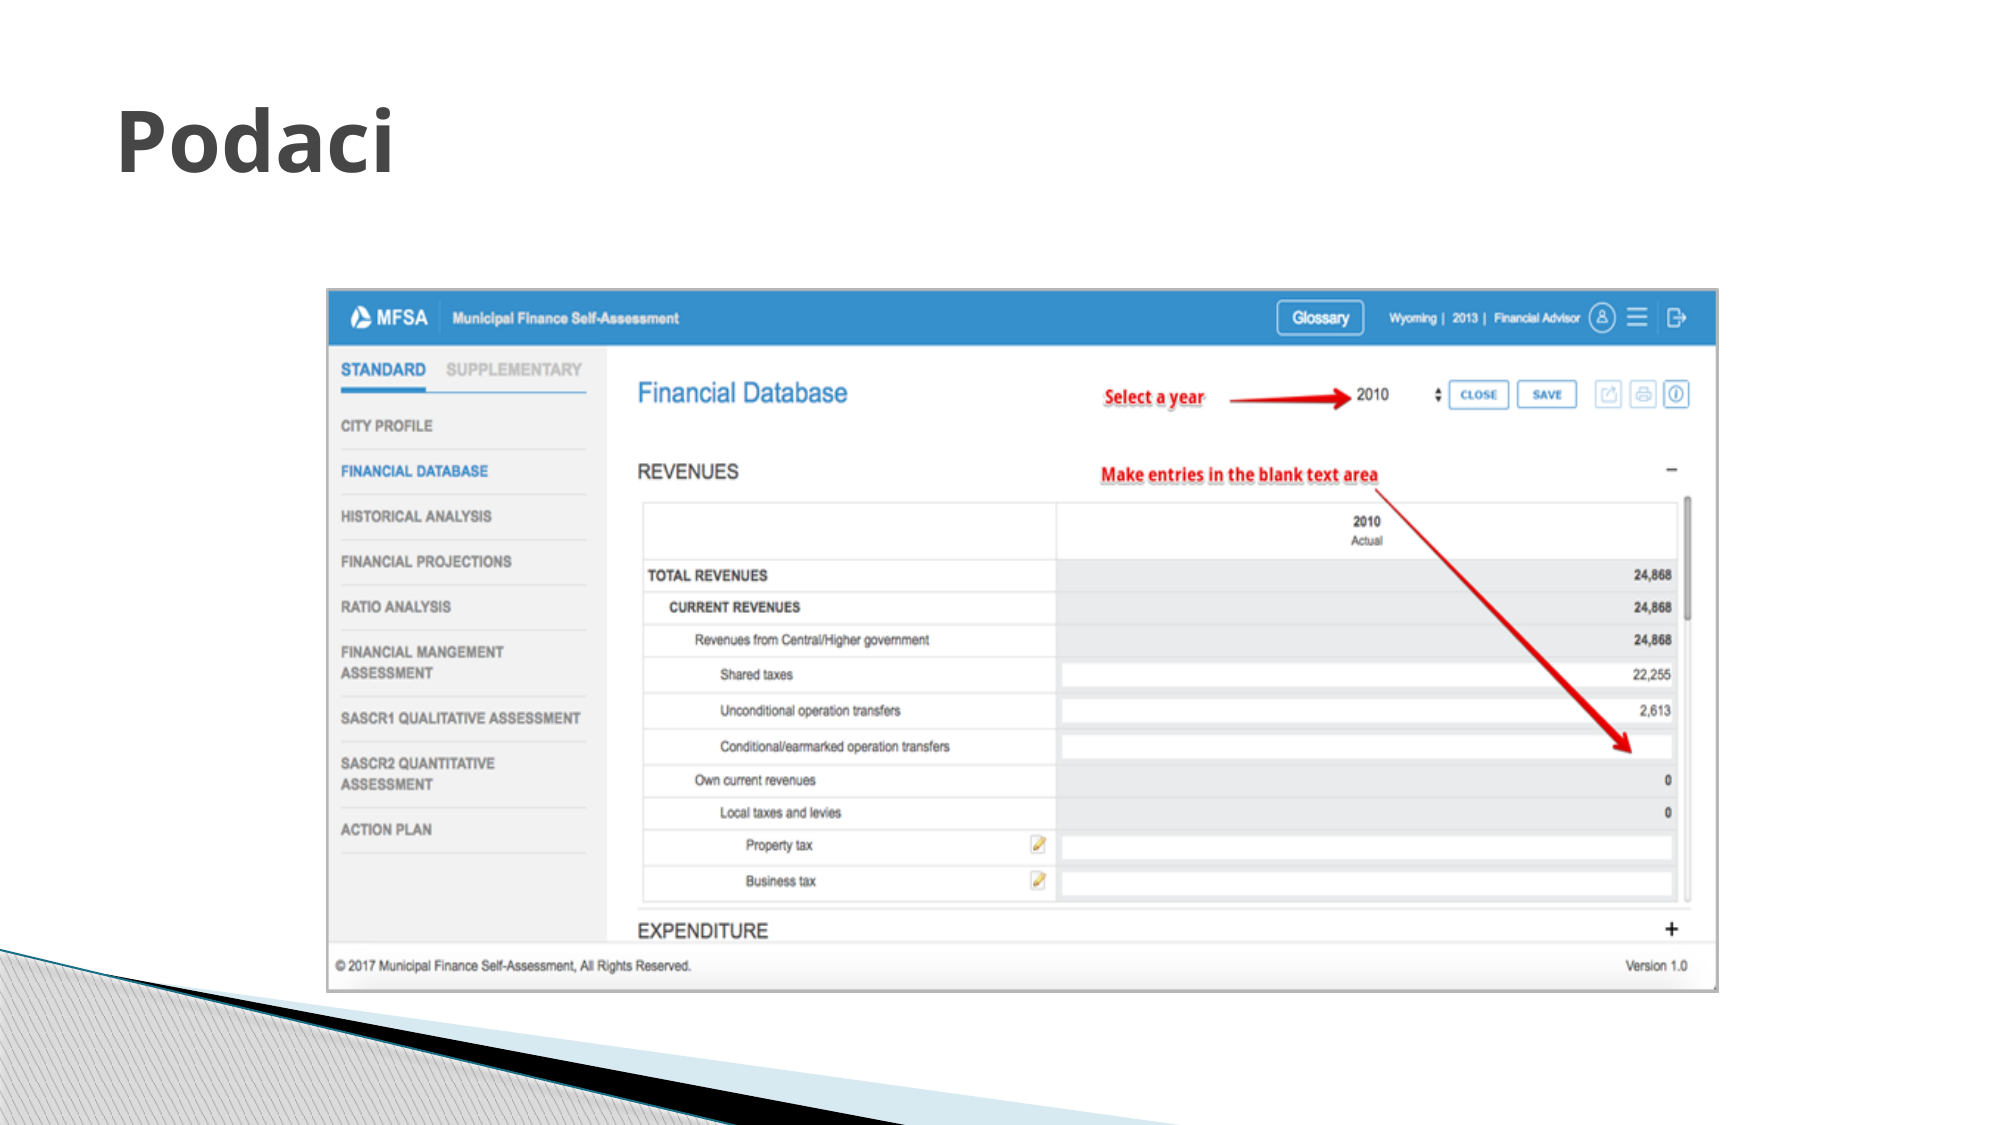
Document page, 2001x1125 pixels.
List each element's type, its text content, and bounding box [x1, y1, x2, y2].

title Podaci [99, 45, 1900, 233]
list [325, 288, 1719, 994]
